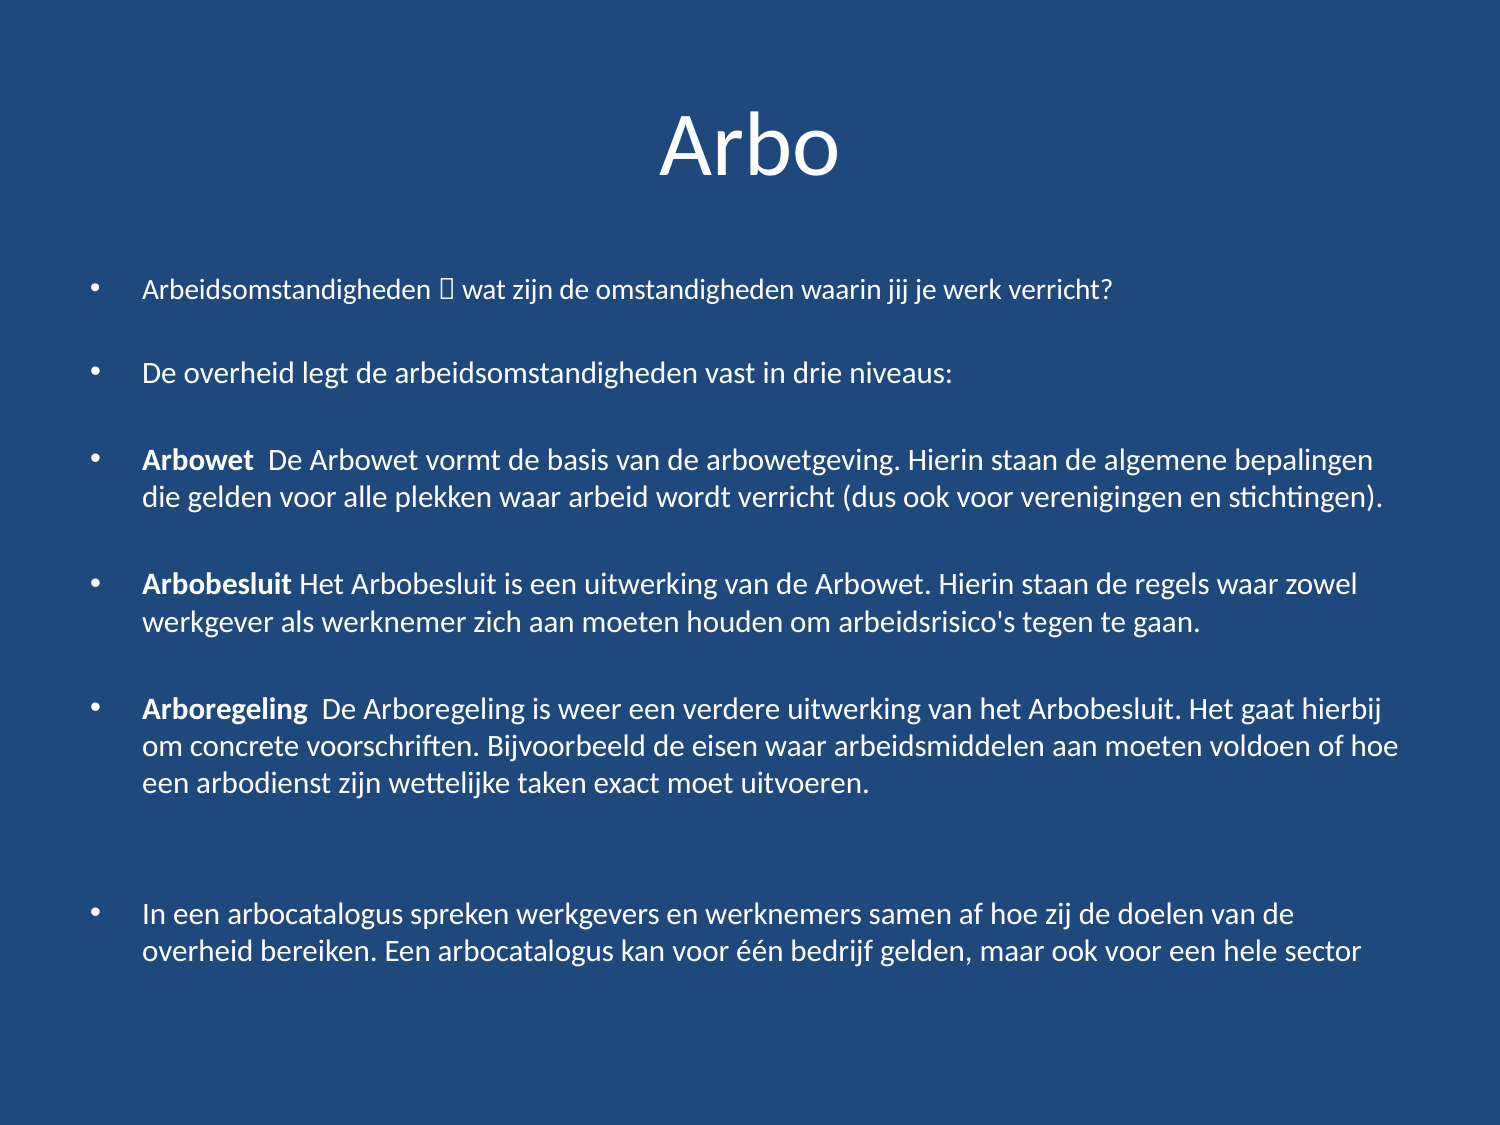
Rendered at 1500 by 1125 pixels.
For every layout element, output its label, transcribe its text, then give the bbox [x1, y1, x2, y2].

title Arbo [75, 45, 1425, 233]
list Arbeidsomstandigheden  wat zijn de omstandigheden waarin jij je werk verricht? De overheid legt de arbeidsomstandigheden vast in drie niveaus: Arbowet De Arbowet vormt de basis van de arbowetgeving. Hierin staan de algemene bepalingen die gelden voor alle plekken waar arbeid wordt verricht (dus ook voor verenigingen en stichtingen). Arbobesluit Het Arbobesluit is een uitwerking van de Arbowet. Hierin staan de regels waar zowel werkgever als werknemer zich aan moeten houden om arbeidsrisico's tegen te gaan. Arboregeling De Arboregeling is weer een verdere uitwerking van het Arbobesluit. Het gaat hierbij om concrete voorschriften. Bijvoorbeeld de eisen waar arbeidsmiddelen aan moeten voldoen of hoe een arbodienst zijn wettelijke taken exact moet uitvoeren. In een arbocatalogus spreken werkgevers en werknemers samen af hoe zij de doelen van de overheid bereiken. Een arbocatalogus kan voor één bedrijf gelden, maar ook voor een hele sector [75, 262, 1425, 1005]
